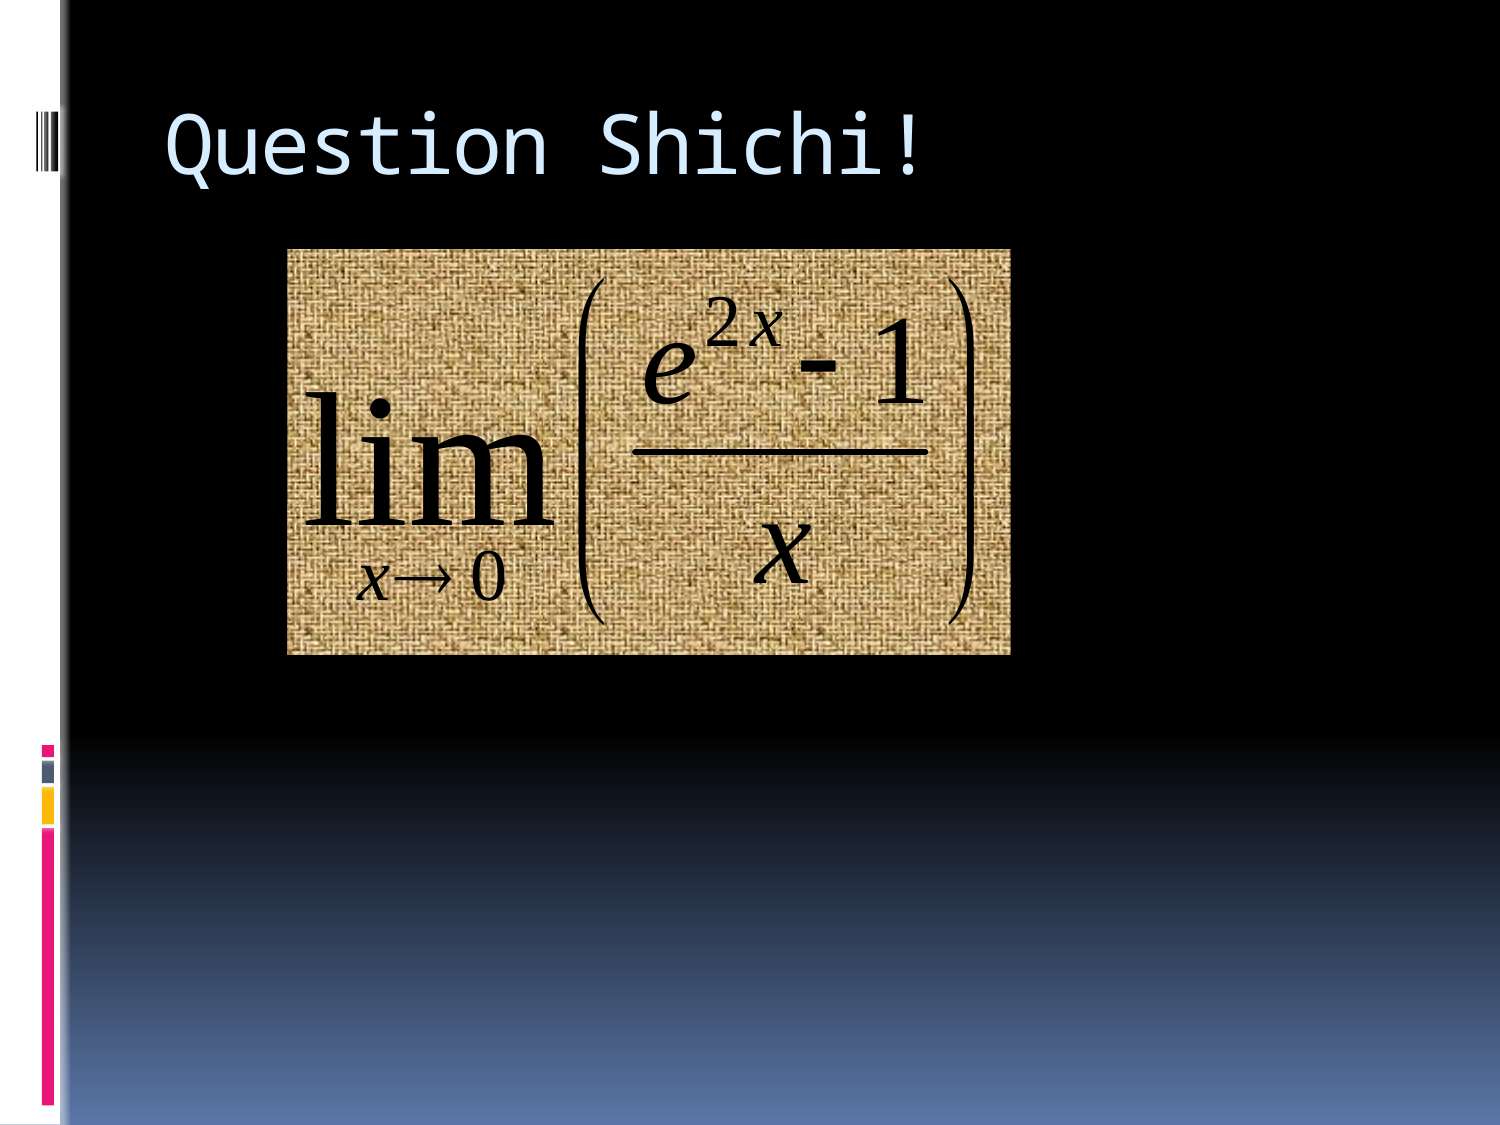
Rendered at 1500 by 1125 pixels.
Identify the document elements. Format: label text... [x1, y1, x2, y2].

title Question Shichi! [150, 83, 1425, 234]
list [287, 249, 1012, 655]
